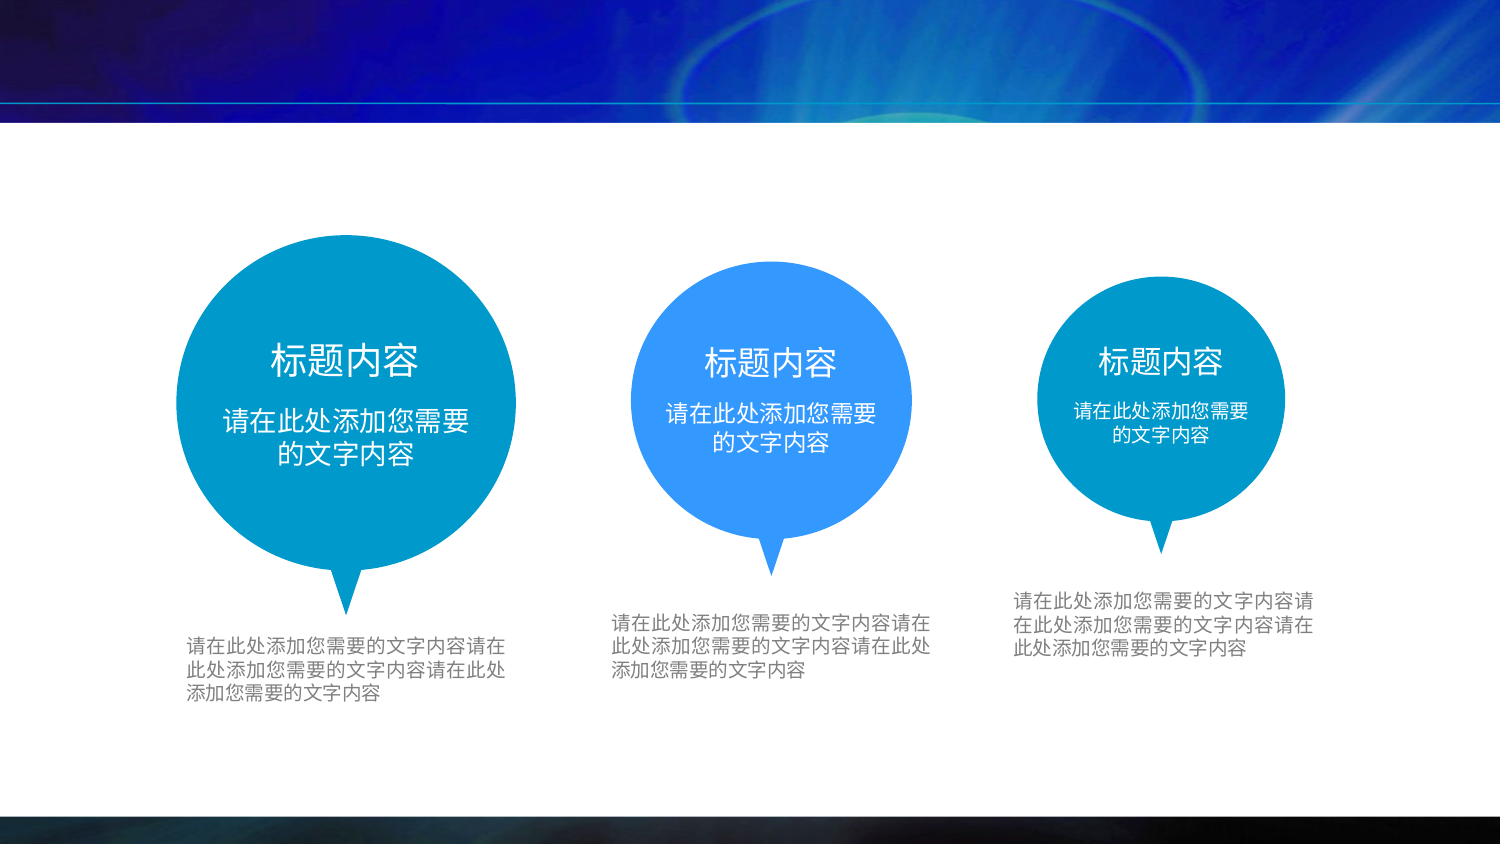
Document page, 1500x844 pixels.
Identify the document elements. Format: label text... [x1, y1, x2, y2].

picture [0, 0, 1500, 102]
picture [0, 105, 1500, 122]
text_box 请在此处添加您需要的文字内容请在此处添加您需要的文字内容请在此处添加您需要的文字内容 [998, 581, 1329, 667]
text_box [1037, 276, 1286, 555]
text_box 请在此处添加您需要的文字内容请在此处添加您需要的文字内容请在此处添加您需要的文字内容 [596, 603, 947, 689]
text_box 请在此处添加您需要的文字内容请在此处添加您需要的文字内容请在此处添加您需要的文字内容 [171, 626, 521, 712]
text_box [630, 261, 913, 577]
picture [0, 817, 1500, 844]
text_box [176, 234, 517, 616]
